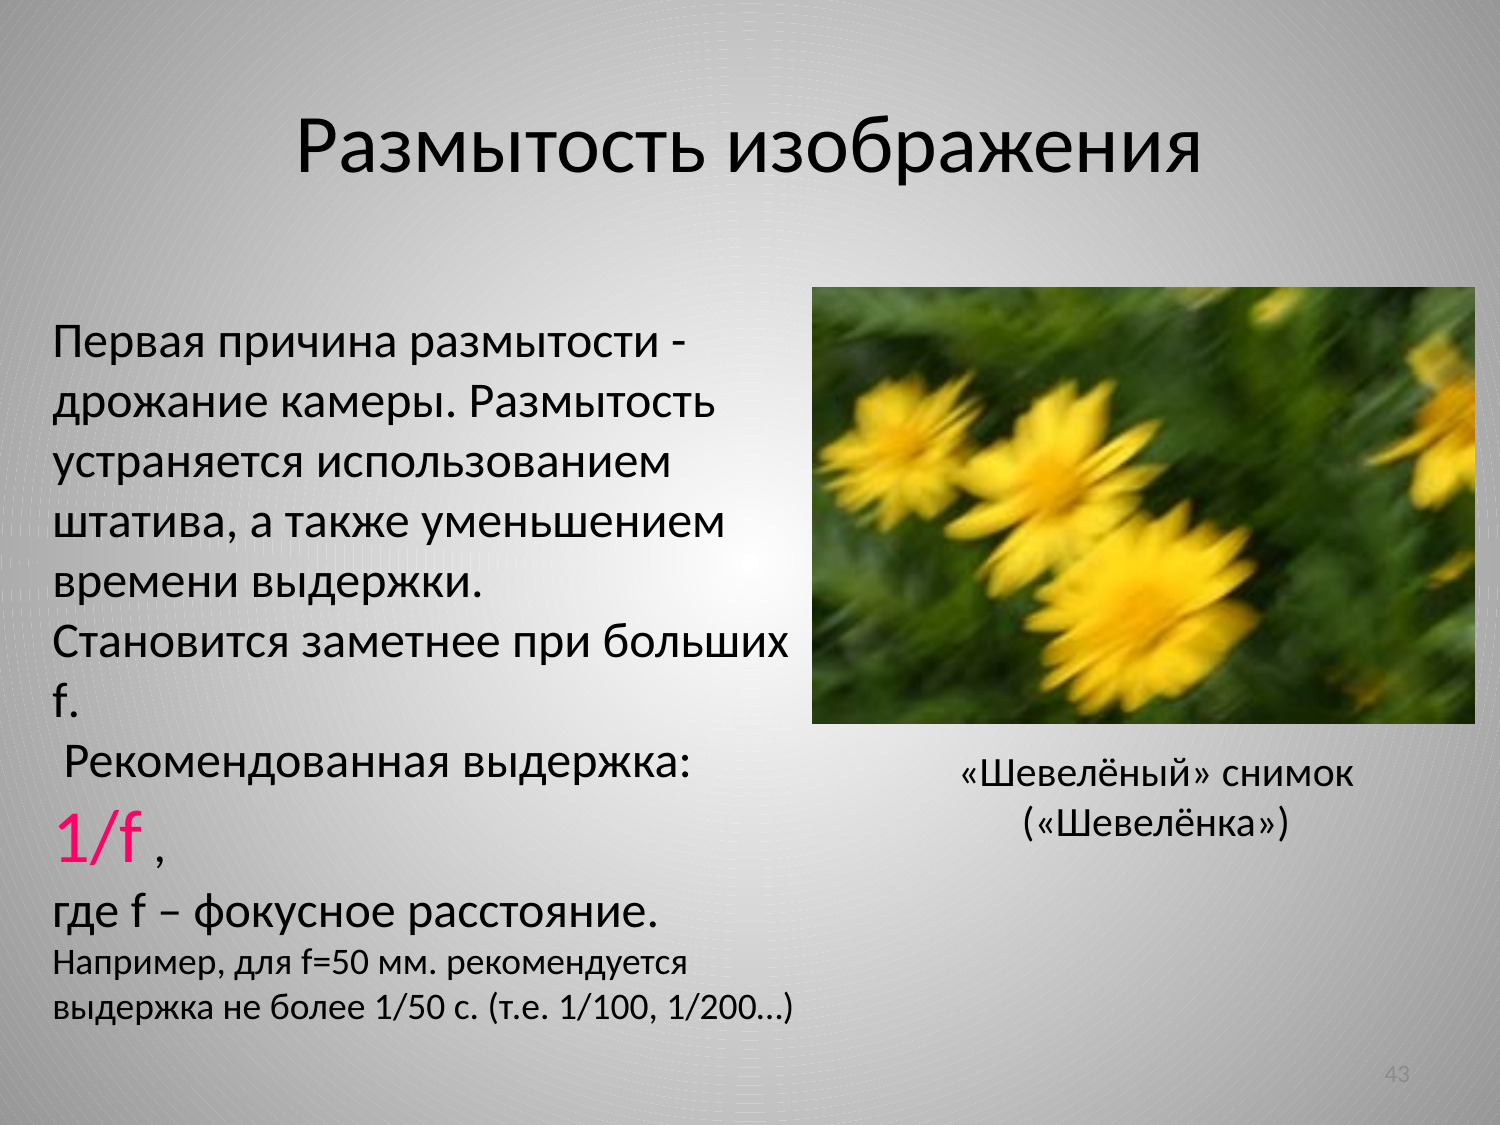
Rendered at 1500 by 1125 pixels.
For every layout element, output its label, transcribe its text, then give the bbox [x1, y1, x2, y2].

slide_number 43 [1074, 1042, 1425, 1103]
text_box «Шевелёный» снимок («Шевелёнка») [924, 737, 1388, 853]
picture [812, 287, 1476, 724]
text_box Первая причина размытости - дрожание камеры. Размытость устраняется использованием штатива, а также уменьшением времени выдержки. Становится заметнее при больших f. Рекомендованная выдержка: 1/f , где f – фокусное расстояние. Например, для f=50 мм. рекомендуется выдержка не более 1/50 с. (т.е. 1/100, 1/200…) [37, 299, 825, 1035]
title Размытость изображения [75, 45, 1425, 233]
